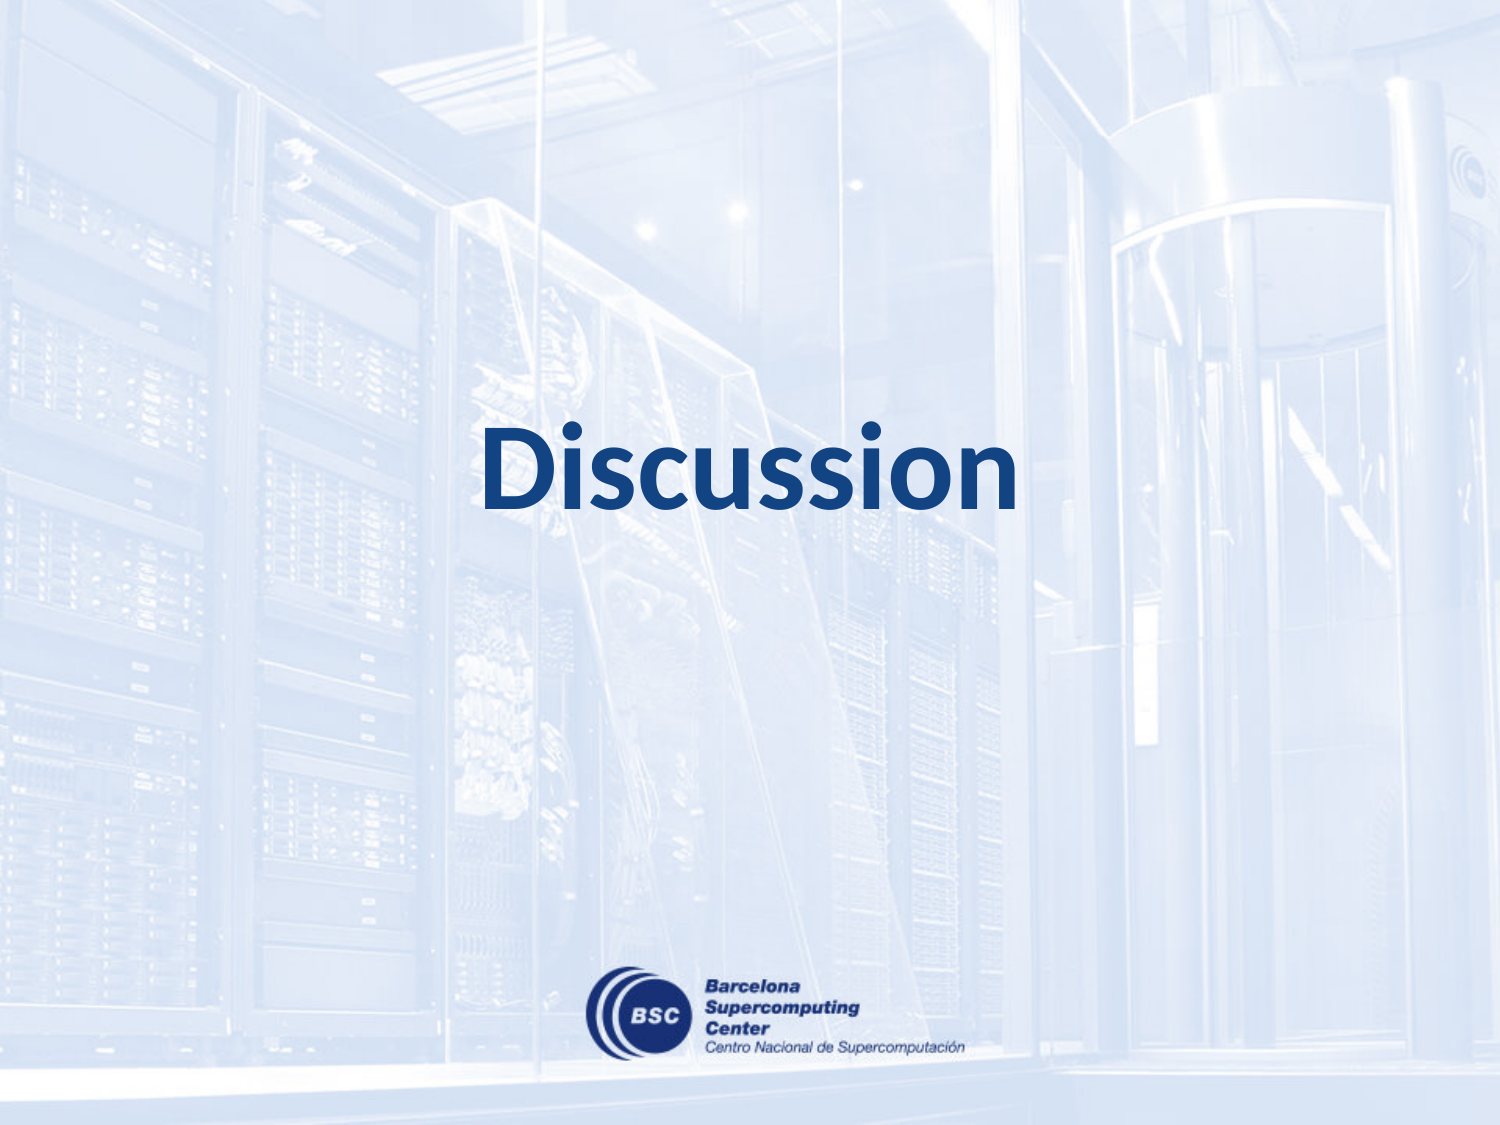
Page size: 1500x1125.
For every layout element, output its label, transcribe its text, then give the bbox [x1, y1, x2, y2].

title Discussion [188, 143, 1311, 794]
picture [0, 0, 1500, 1125]
